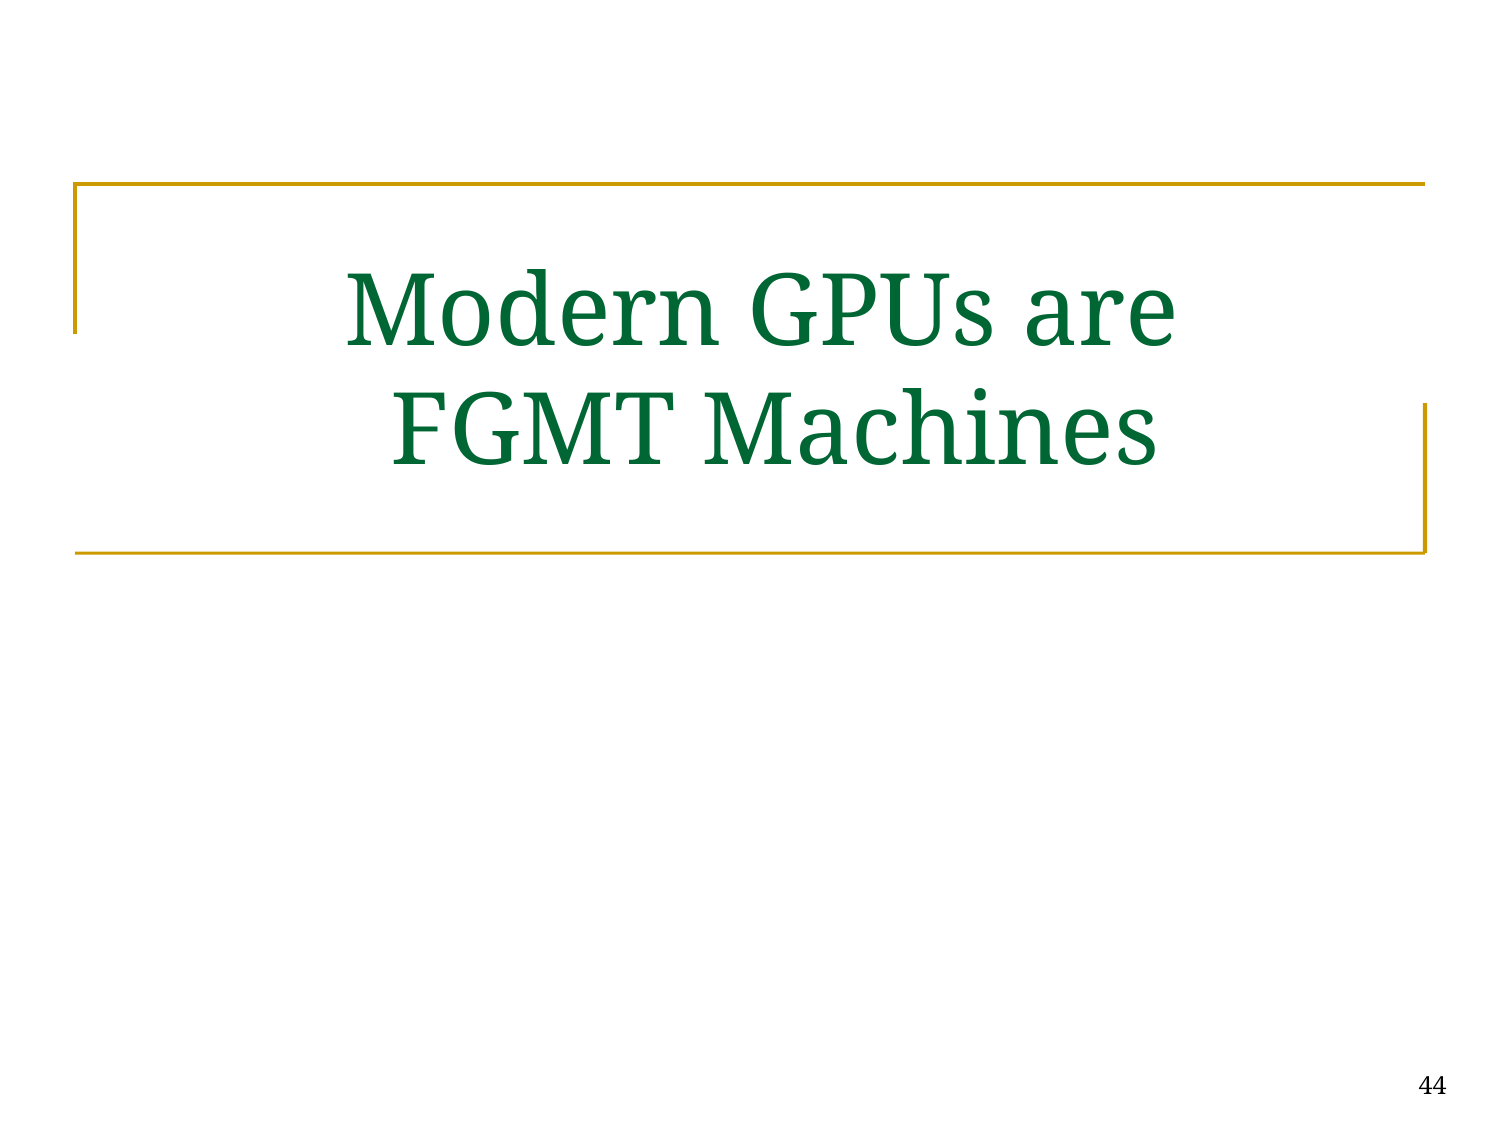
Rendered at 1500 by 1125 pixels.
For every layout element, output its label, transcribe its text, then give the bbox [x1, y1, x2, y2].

slide_number 44 [1111, 1036, 1462, 1112]
title Modern GPUs are FGMT Machines [112, 237, 1438, 525]
